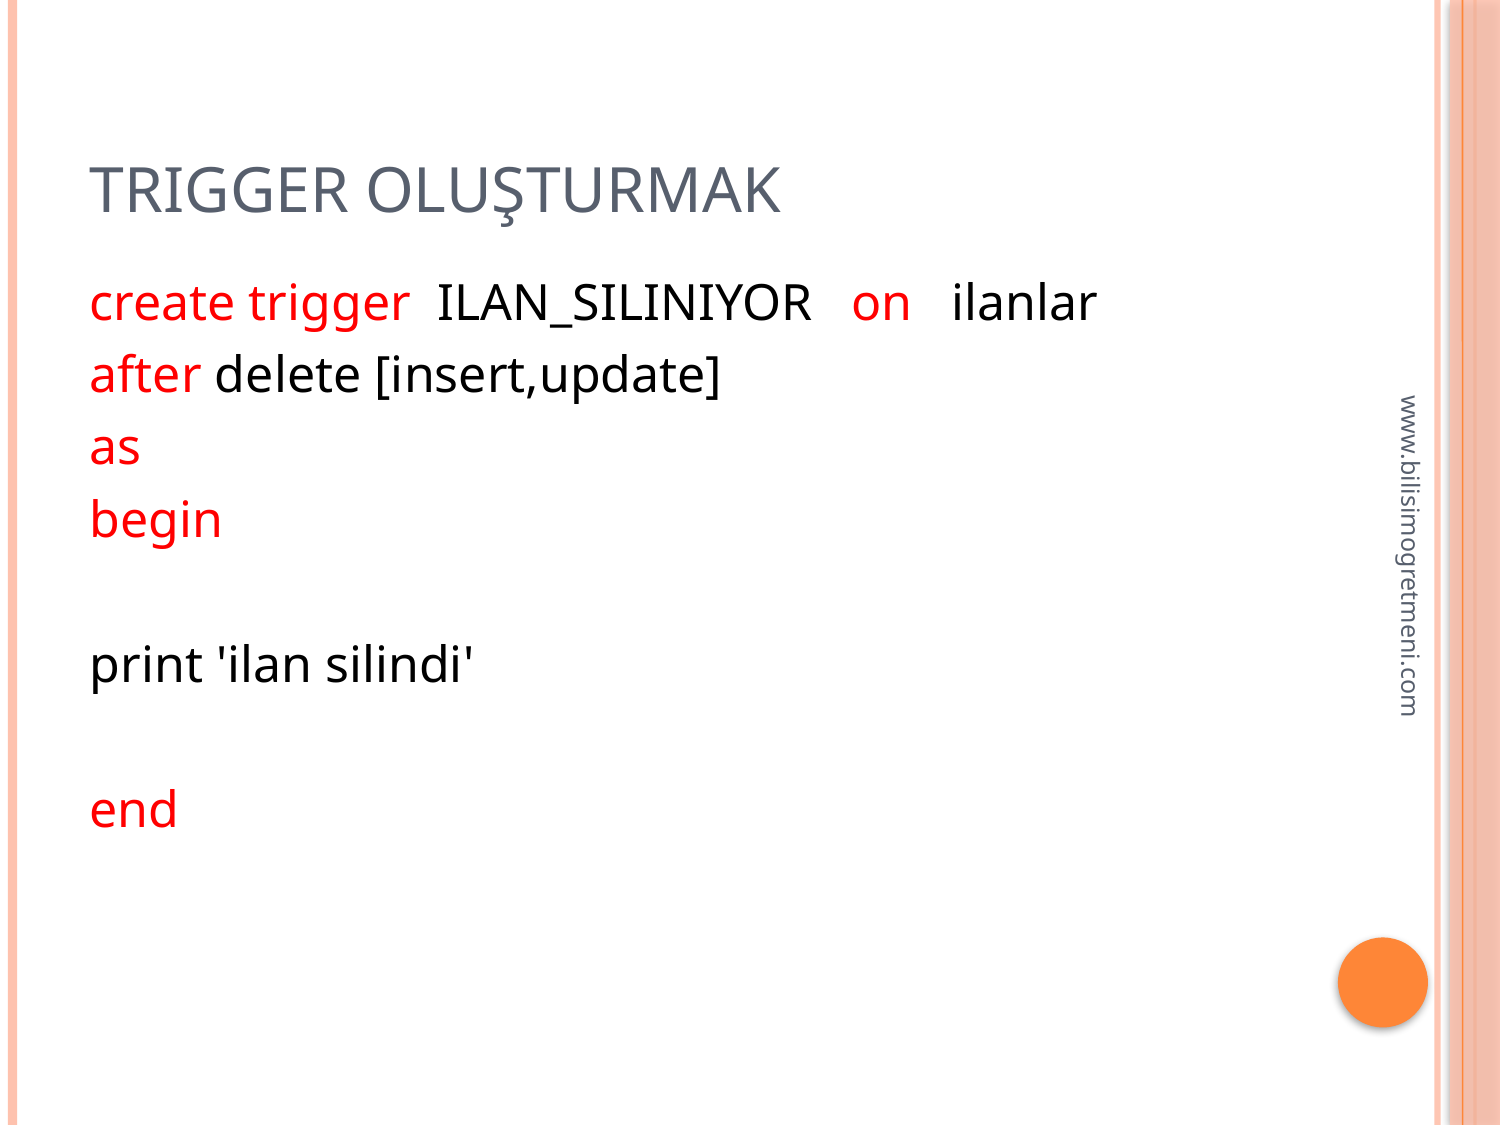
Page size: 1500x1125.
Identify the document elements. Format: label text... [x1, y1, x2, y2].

footer www.bilisimogretmeni.com [1379, 380, 1440, 906]
list create trigger ILAN_SILINIYOR on ilanlar after delete [insert,update] as begin print 'ilan silindi' end [75, 262, 1300, 1062]
title TRIGGER OLUŞTURMAK [75, 45, 1300, 233]
